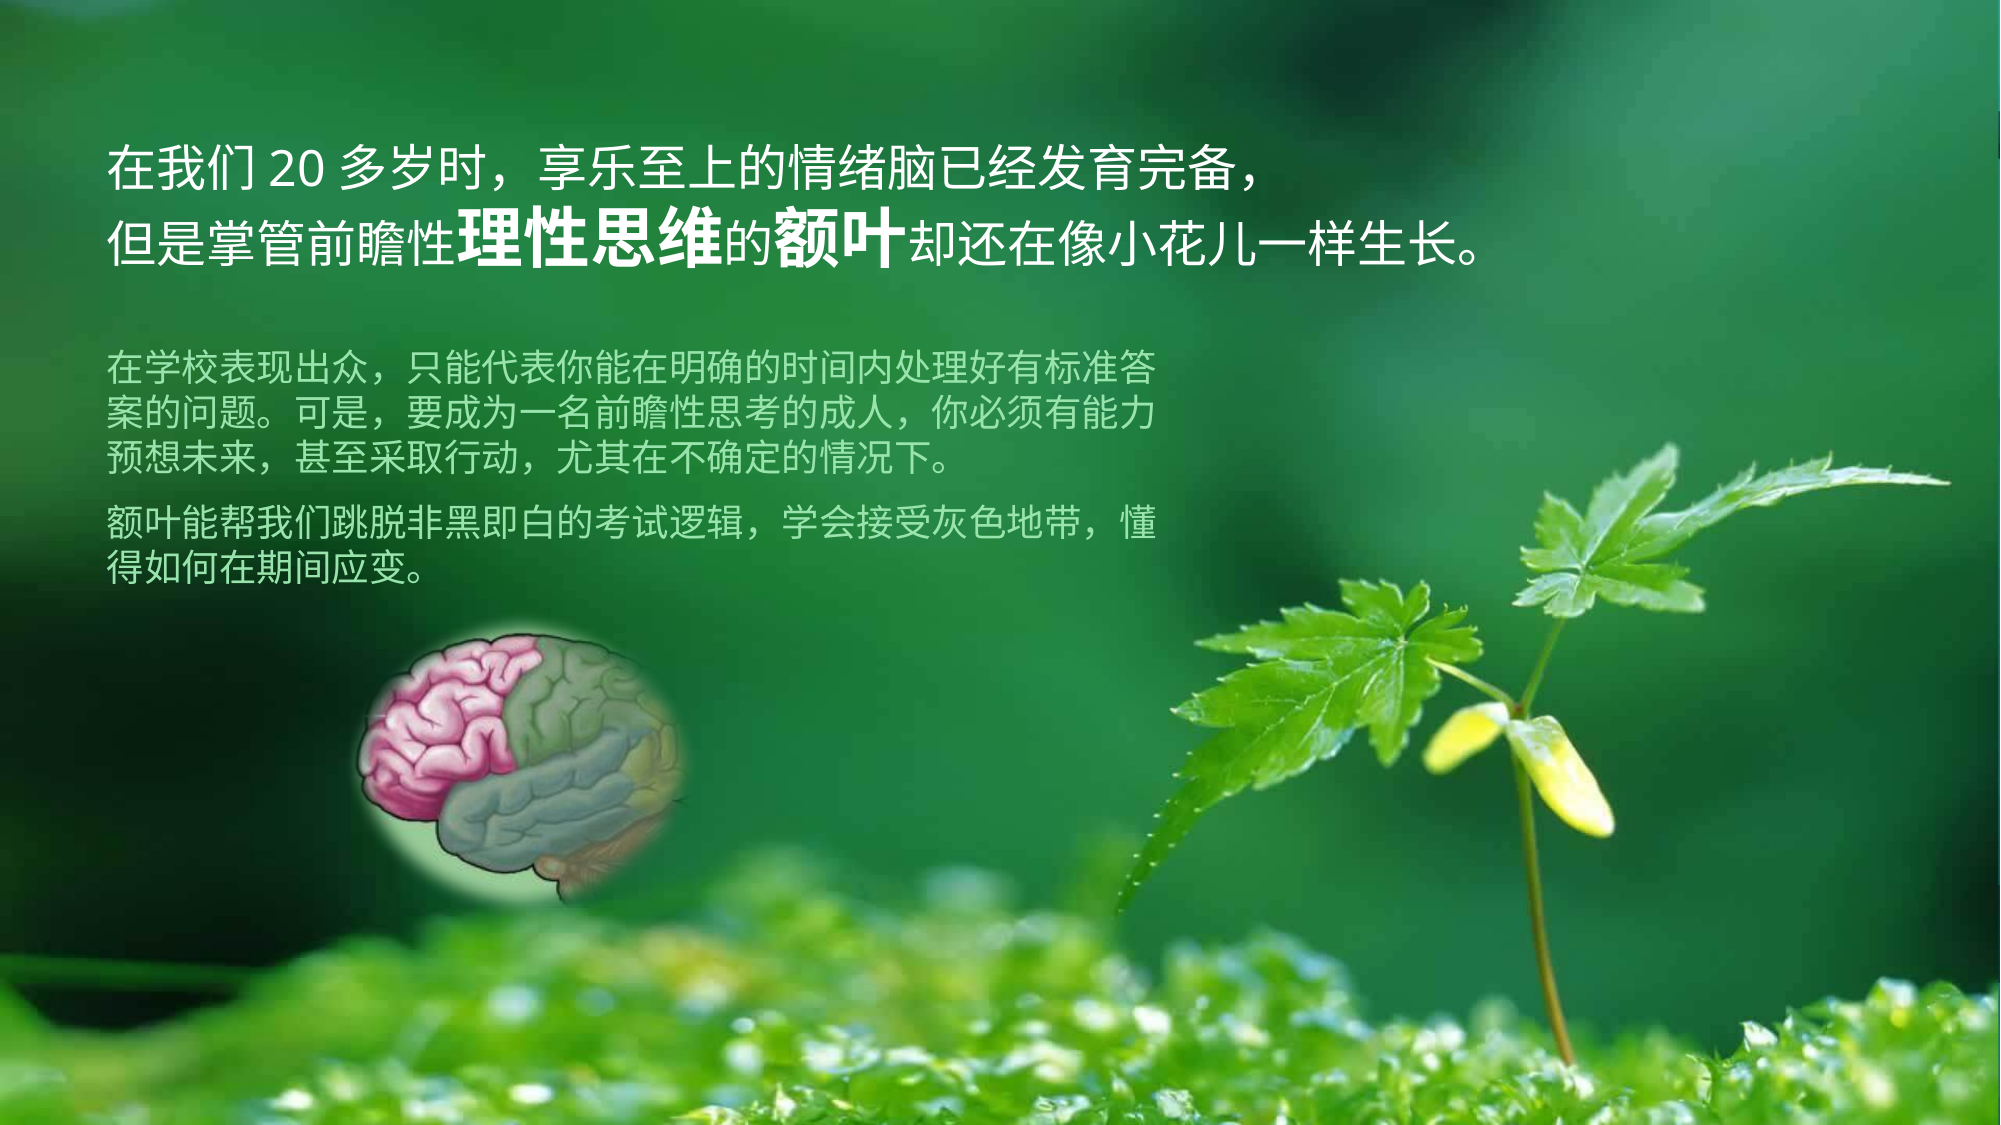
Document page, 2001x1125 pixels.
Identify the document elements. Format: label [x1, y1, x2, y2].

text_box [0, 0, 1999, 1125]
picture [341, 608, 702, 922]
